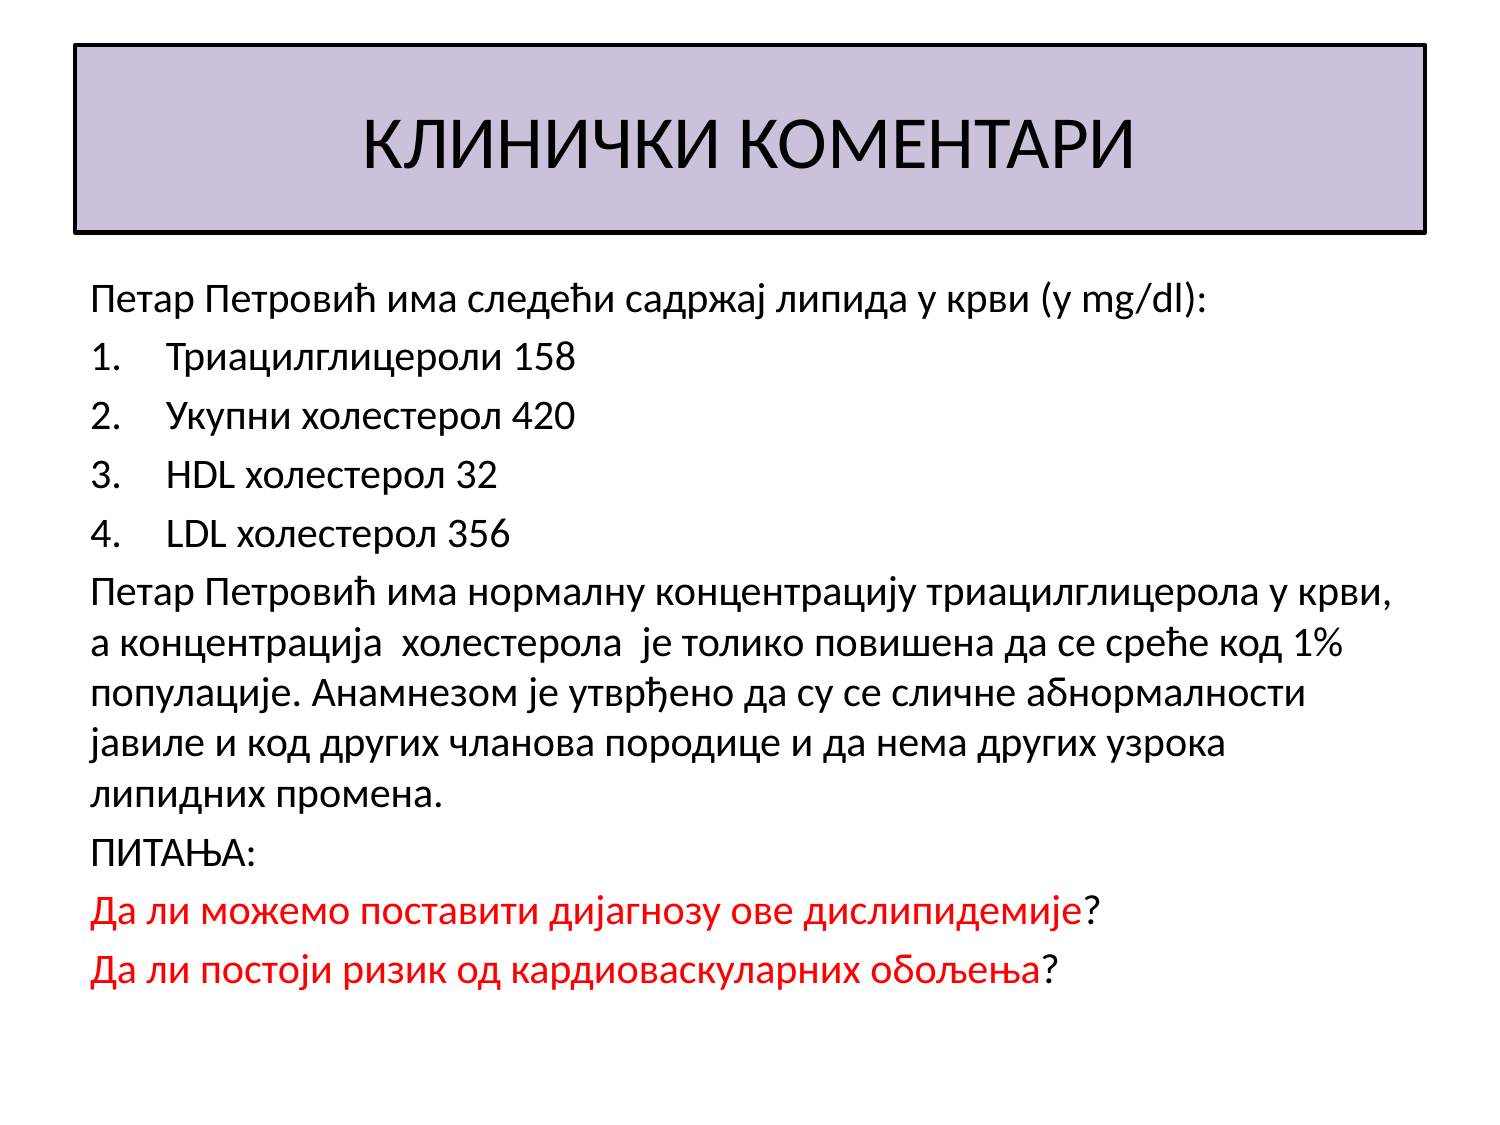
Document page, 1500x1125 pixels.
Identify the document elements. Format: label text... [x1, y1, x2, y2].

title КЛИНИЧКИ КОМЕНТАРИ [73, 43, 1427, 235]
list Петар Петровић има следећи садржај липида у крви (у mg/dl): Триацилглицероли 158 Укупни холестерол 420 HDL холестерол 32 LDL холестерол 356 Петар Петровић има нормалну концентрацију триацилглицерола у крви, а концентрација холестерола је толико повишена да се среће код 1% популације. Анамнезом је утврђено да су се сличне абнормалности јавиле и код других чланова породице и да нема других узрока липидних промена. ПИТАЊА: Да ли можемо поставити дијагнозу ове дислипидемије? Да ли постоји ризик од кардиоваскуларних обољења? [75, 262, 1425, 1005]
